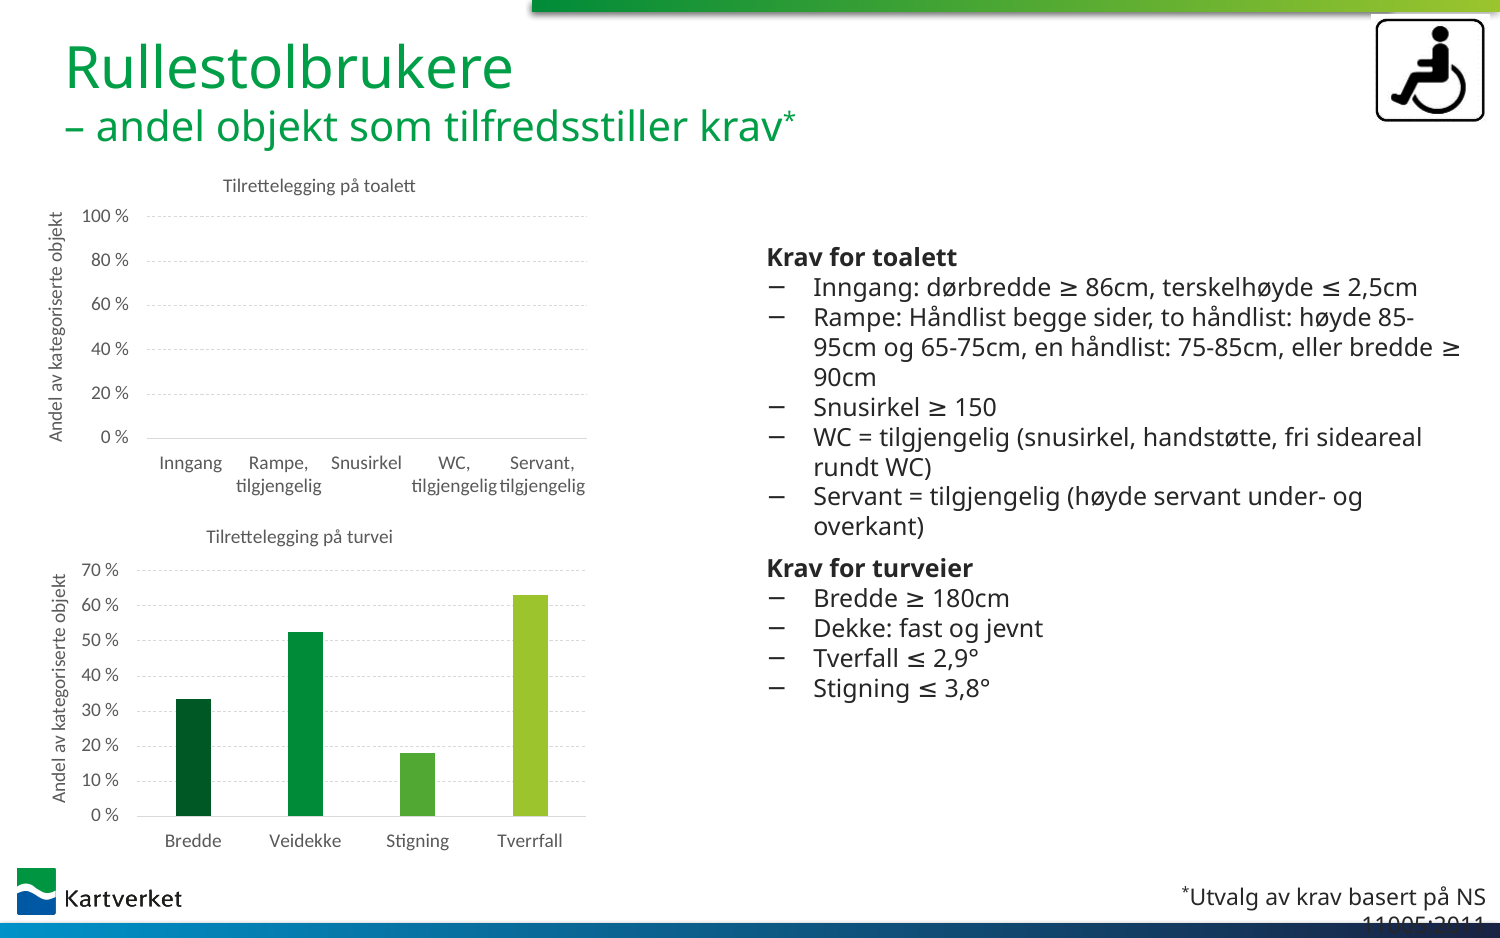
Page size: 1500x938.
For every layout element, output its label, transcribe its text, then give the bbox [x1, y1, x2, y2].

text_box Krav for toalett Inngang: dørbredde ≥ 86cm, terskelhøyde ≤ 2,5cm Rampe: Håndlist begge sider, to håndlist: høyde 85-95cm og 65-75cm, en håndlist: 75-85cm, eller bredde ≥ 90cm Snusirkel ≥ 150 WC = tilgjengelig (snusirkel, handstøtte, fri sideareal rundt WC) Servant = tilgjengelig (høyde servant under- og overkant) [751, 234, 1483, 545]
text_box Krav for turveier Bredde ≥ 180cm Dekke: fast og jevnt Tverfall ≤ 2,9° Stigning ≤ 3,8° [751, 545, 1483, 710]
picture [41, 520, 598, 859]
picture [41, 166, 598, 505]
picture [1371, 13, 1491, 127]
text_box Rullestolbrukere – andel objekt som tilfredsstiller krav* [49, 14, 1431, 158]
text_box *Utvalg av krav basert på NS 11005:2011 [1068, 873, 1500, 938]
